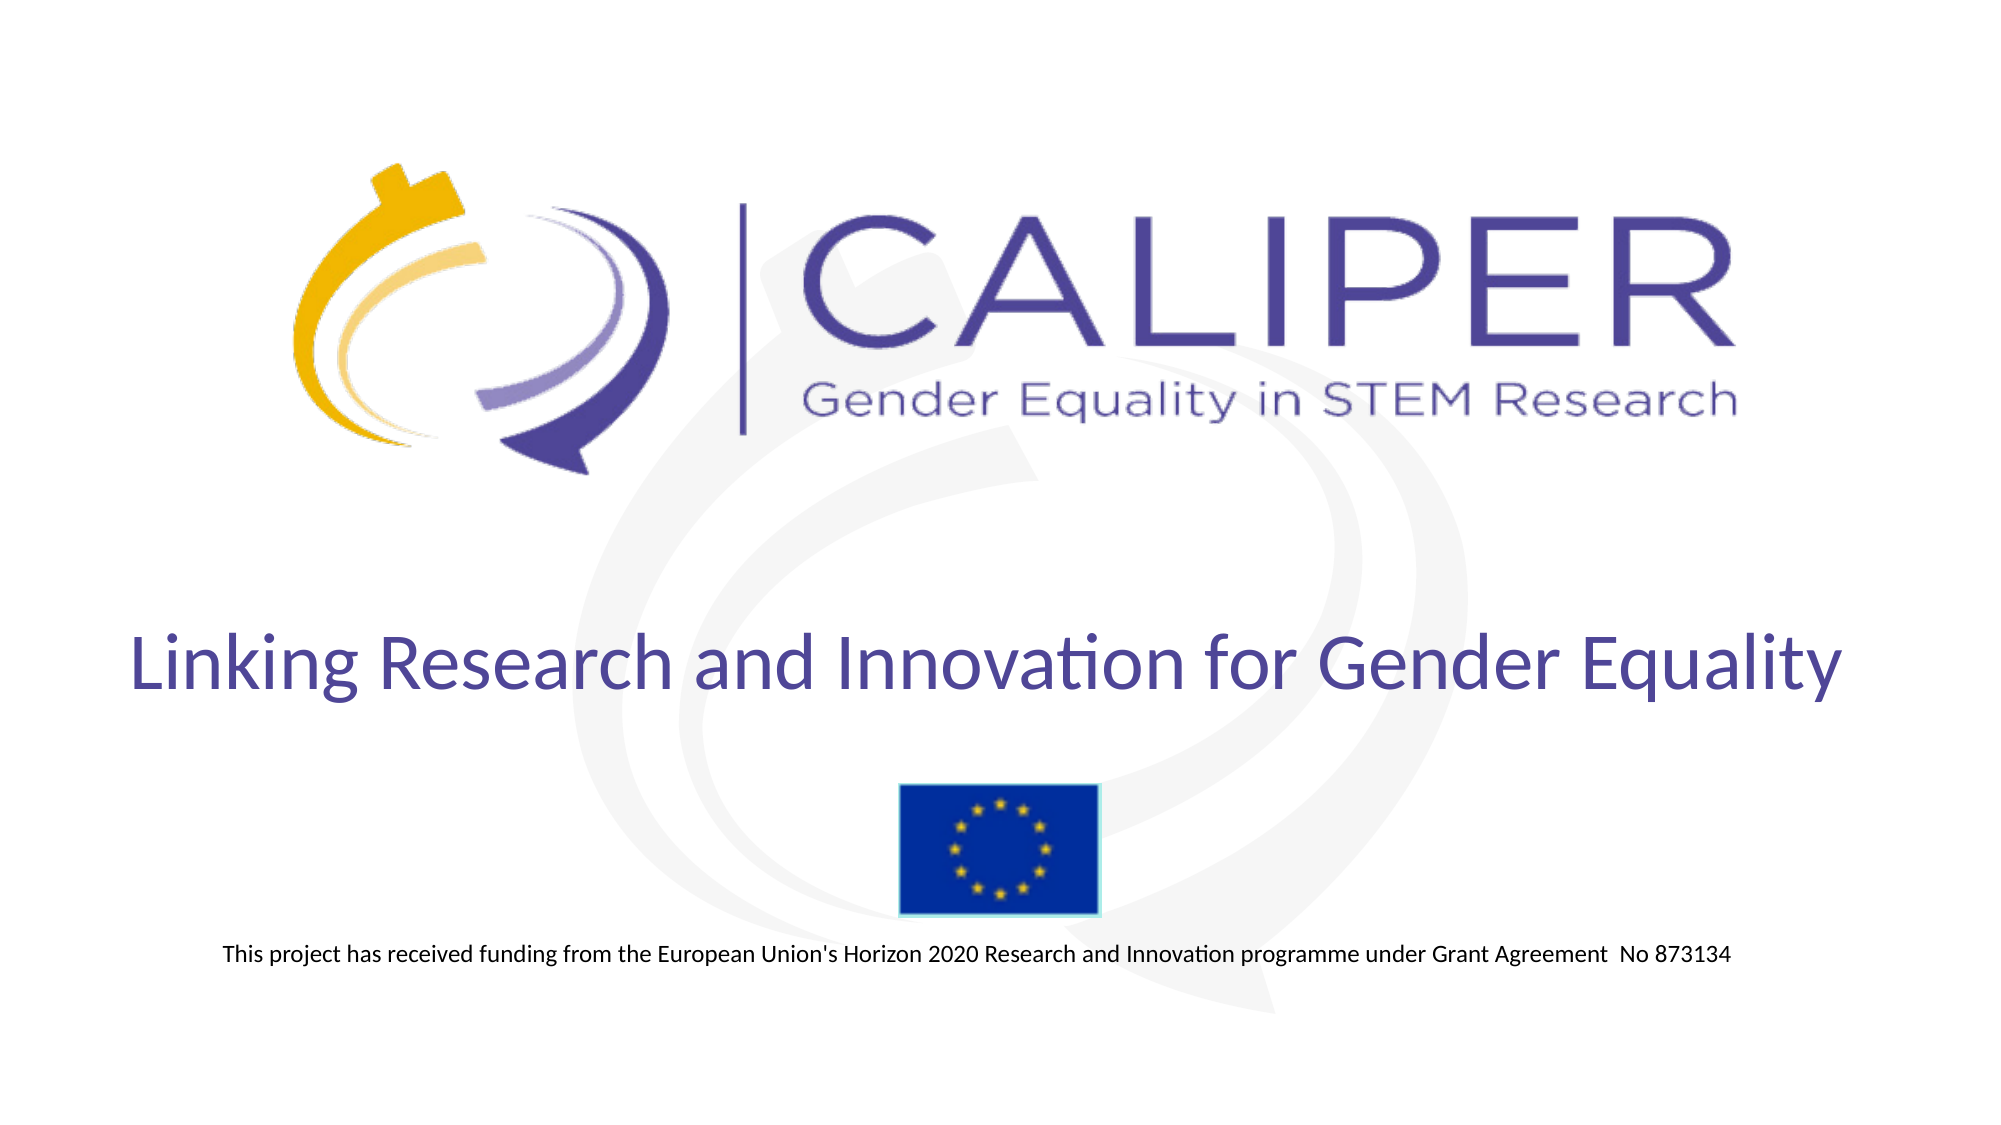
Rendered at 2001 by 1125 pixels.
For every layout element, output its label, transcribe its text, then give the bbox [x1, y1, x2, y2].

text_box This project has received funding from the European Union's Horizon 2020 Research and Innovation programme under Grant Agreement No 873134 [207, 930, 527, 975]
picture [164, 76, 1835, 575]
picture [898, 783, 1102, 918]
text_box Linking Research and Innovation for Gender Equality [1505, 612, 1986, 772]
text_box Linking Research and Innovation for Gender Equality [114, 612, 527, 772]
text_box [527, 575, 1505, 1014]
text_box This project has received funding from the European Union's Horizon 2020 Research and Innovation programme under Grant Agreement No 873134 [1505, 930, 1793, 975]
